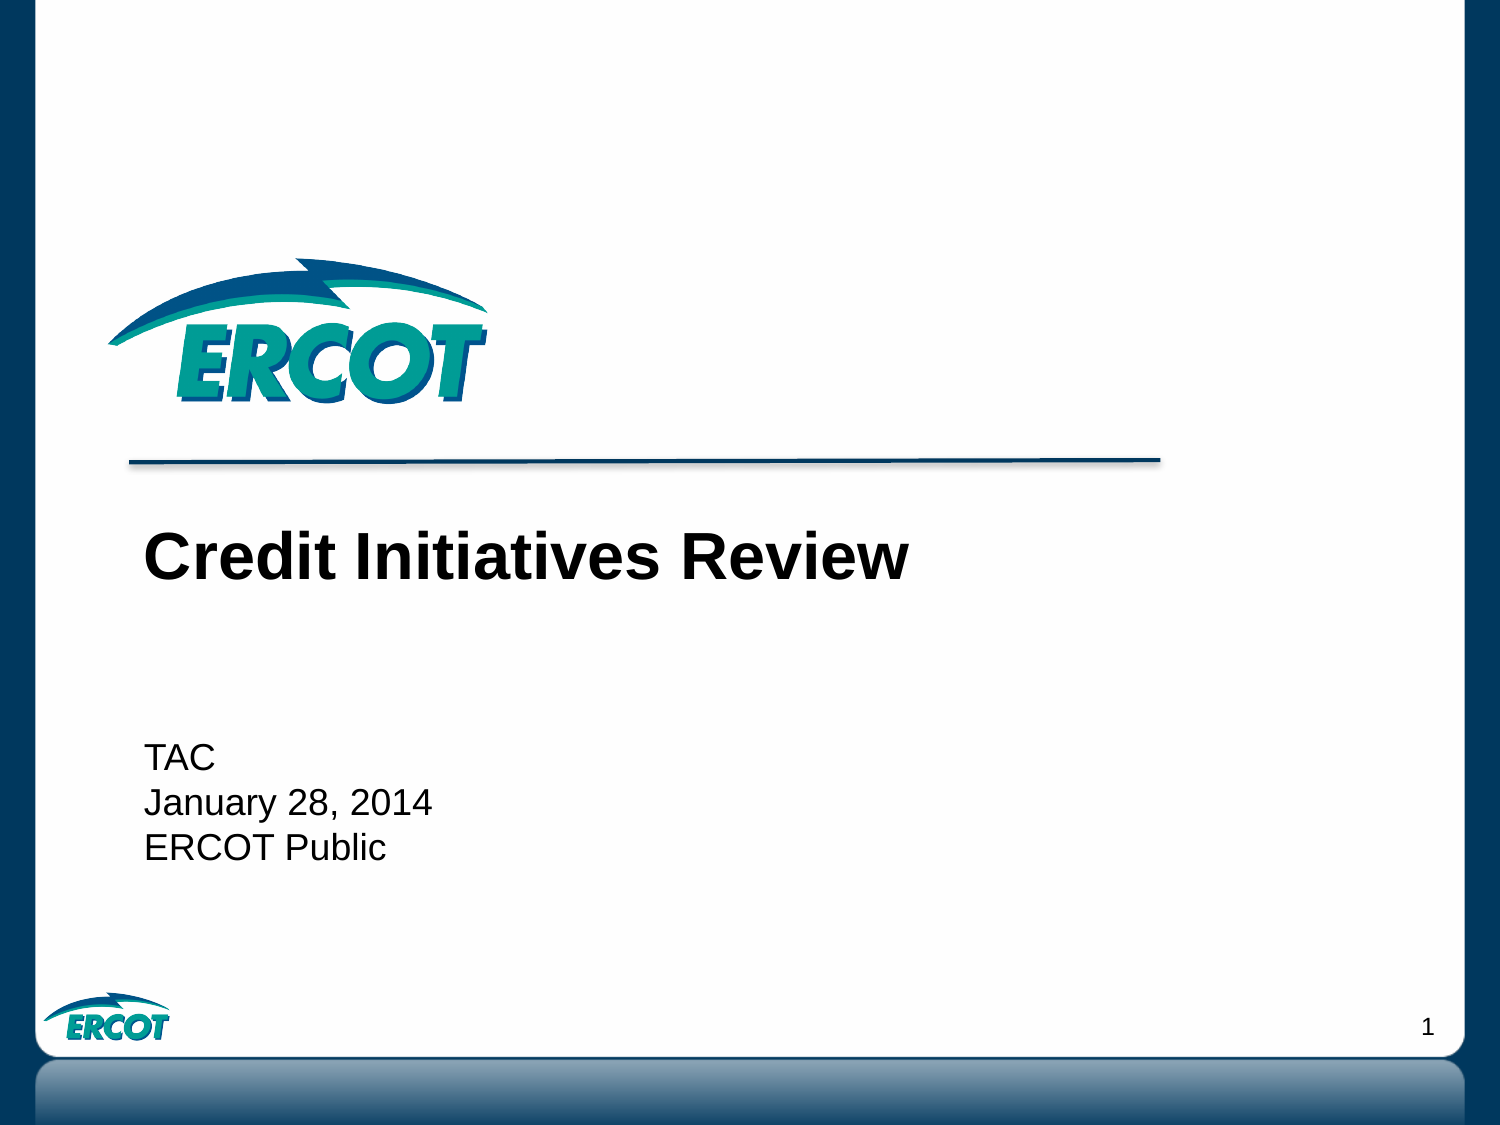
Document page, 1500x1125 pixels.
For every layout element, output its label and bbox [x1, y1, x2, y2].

picture [35, 0, 1465, 1125]
text_box [98, 245, 1367, 880]
